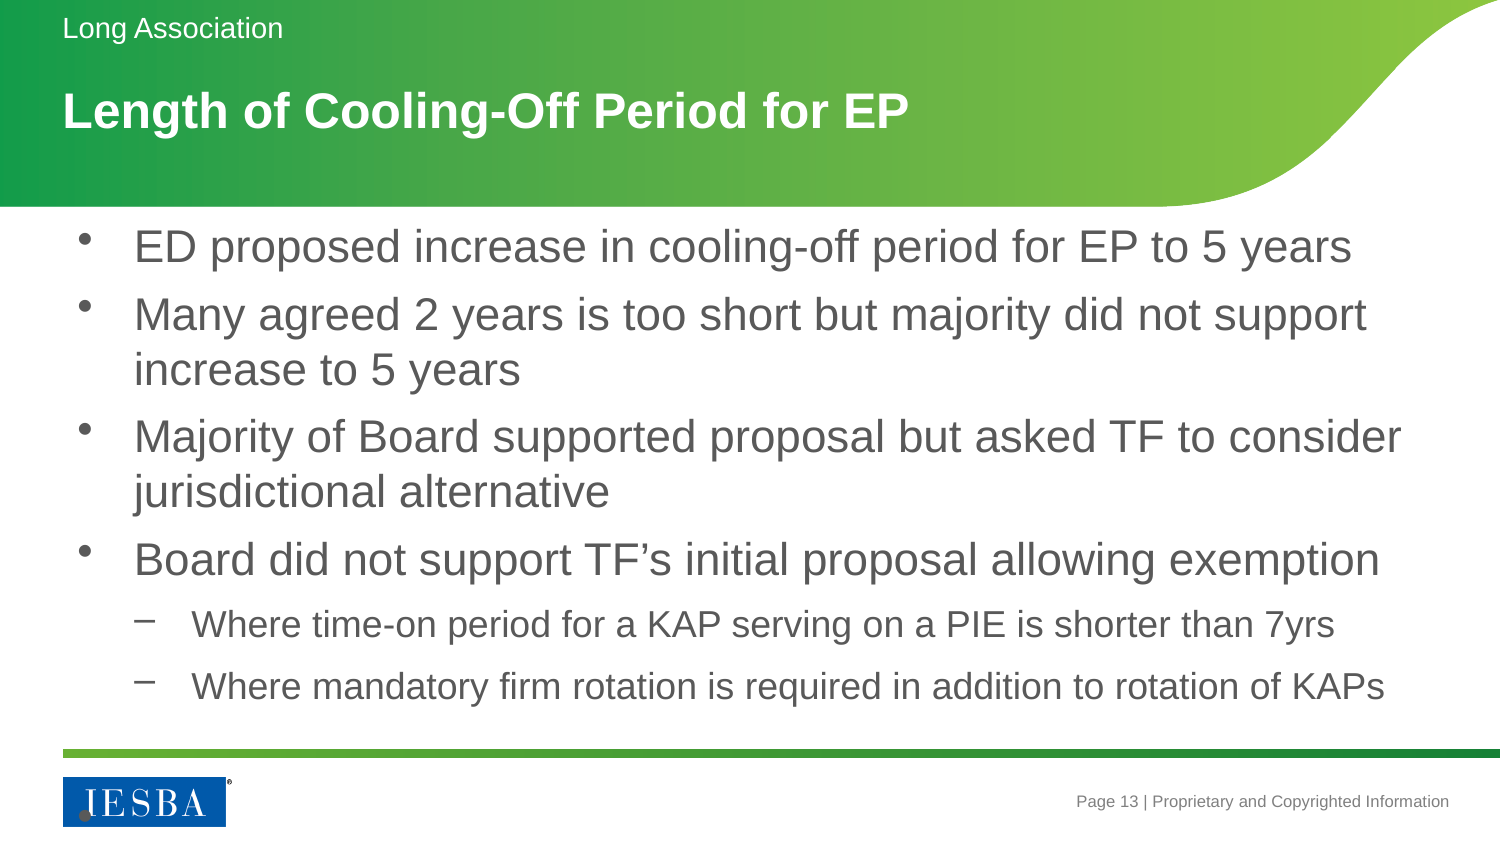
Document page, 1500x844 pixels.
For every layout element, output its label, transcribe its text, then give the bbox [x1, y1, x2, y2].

list ED proposed increase in cooling-off period for EP to 5 years Many agreed 2 years is too short but majority did not support increase to 5 years Majority of Board supported proposal but asked TF to consider jurisdictional alternative Board did not support TF’s initial proposal allowing exemption Where time-on period for a KAP serving on a PIE is shorter than 7yrs Where mandatory firm rotation is required in addition to rotation of KAPs [62, 209, 1451, 722]
subtitle Long Association [62, 9, 500, 38]
picture [63, 777, 232, 827]
picture [0, 0, 1500, 207]
title Length of Cooling-Off Period for EP [62, 75, 1300, 142]
